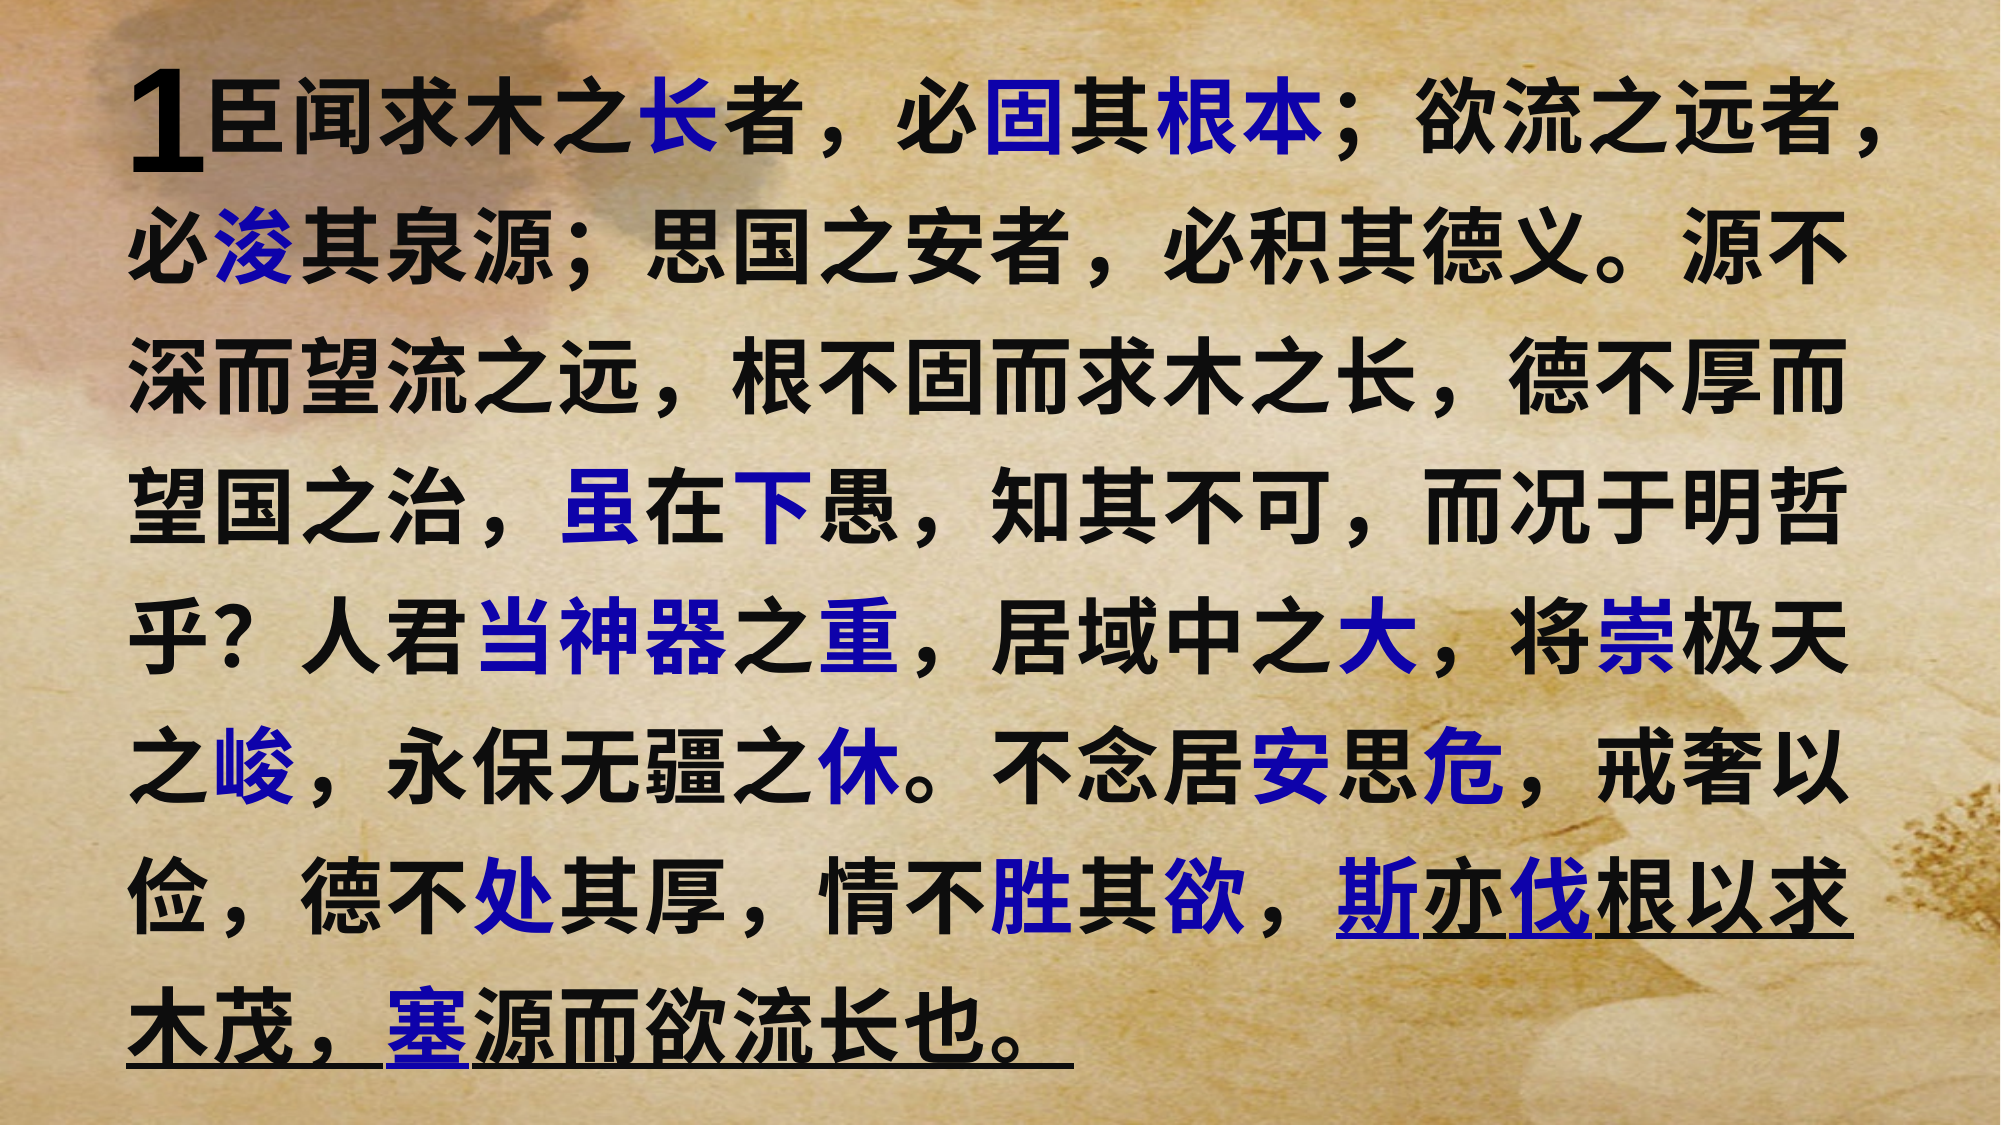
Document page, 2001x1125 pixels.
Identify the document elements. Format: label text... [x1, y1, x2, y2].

list 臣闻求木之长者，必固其根本；欲流之远者，必浚其泉源；思国之安者，必积其德义。源不深而望流之远，根不固而求木之长，德不厚而望国之治，虽在下愚，知其不可，而况于明哲乎？人君当神器之重，居域中之大，将崇极天之峻，永保无疆之休。不念居安思危，戒奢以俭，德不处其厚，情不胜其欲，斯亦伐根以求木茂，塞源而欲流长也。 [109, 34, 1891, 994]
picture [0, 0, 2001, 1125]
text_box 1 [109, 14, 224, 210]
